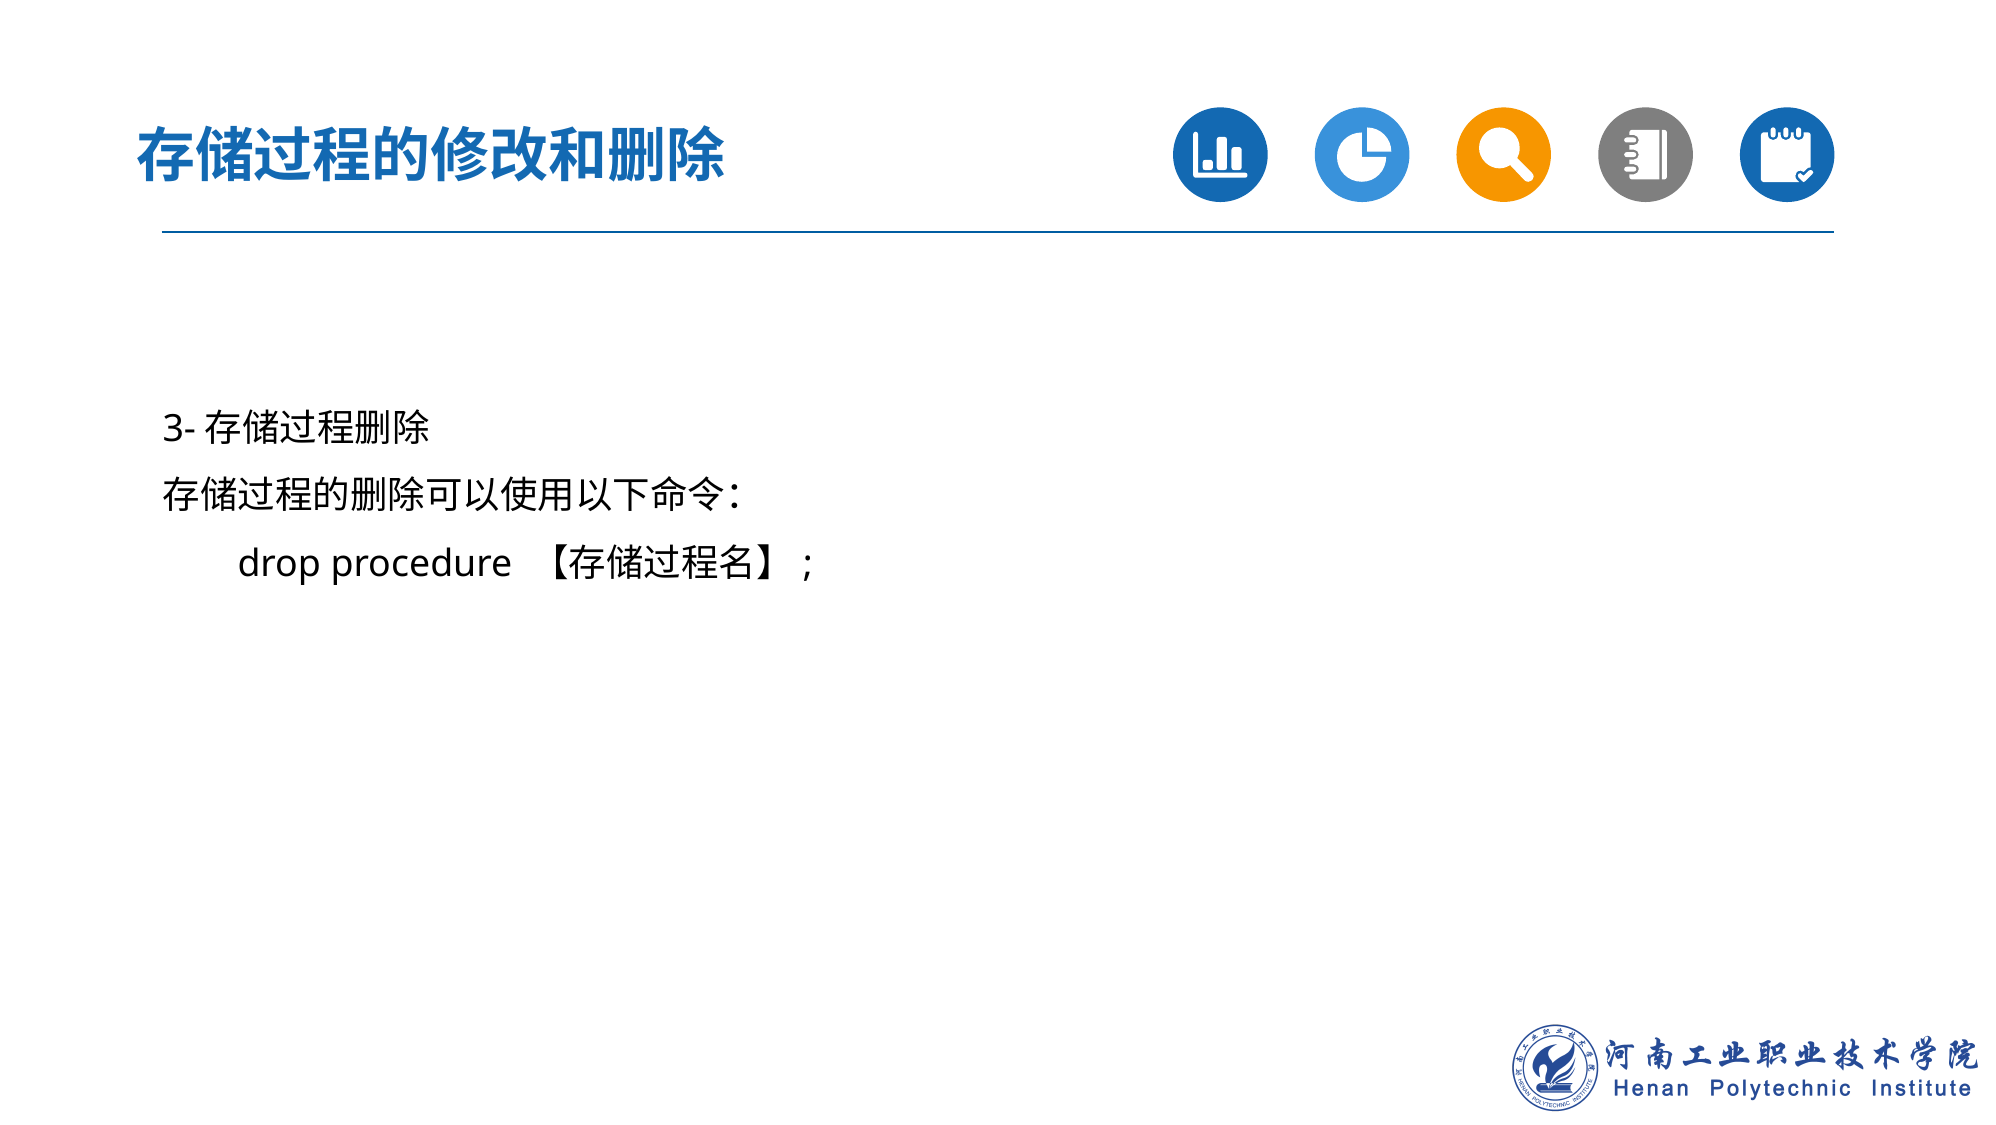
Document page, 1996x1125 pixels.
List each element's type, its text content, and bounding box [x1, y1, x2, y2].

text_box 3-存储过程删除 存储过程的删除可以使用以下命令： drop procedure 【存储过程名】; [151, 287, 1506, 678]
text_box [1172, 107, 1268, 203]
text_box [1598, 107, 1694, 203]
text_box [1456, 107, 1552, 203]
text_box 存储过程的修改和删除 [110, 93, 752, 203]
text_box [1314, 107, 1410, 203]
picture [1493, 1020, 1984, 1118]
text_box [1739, 107, 1835, 203]
